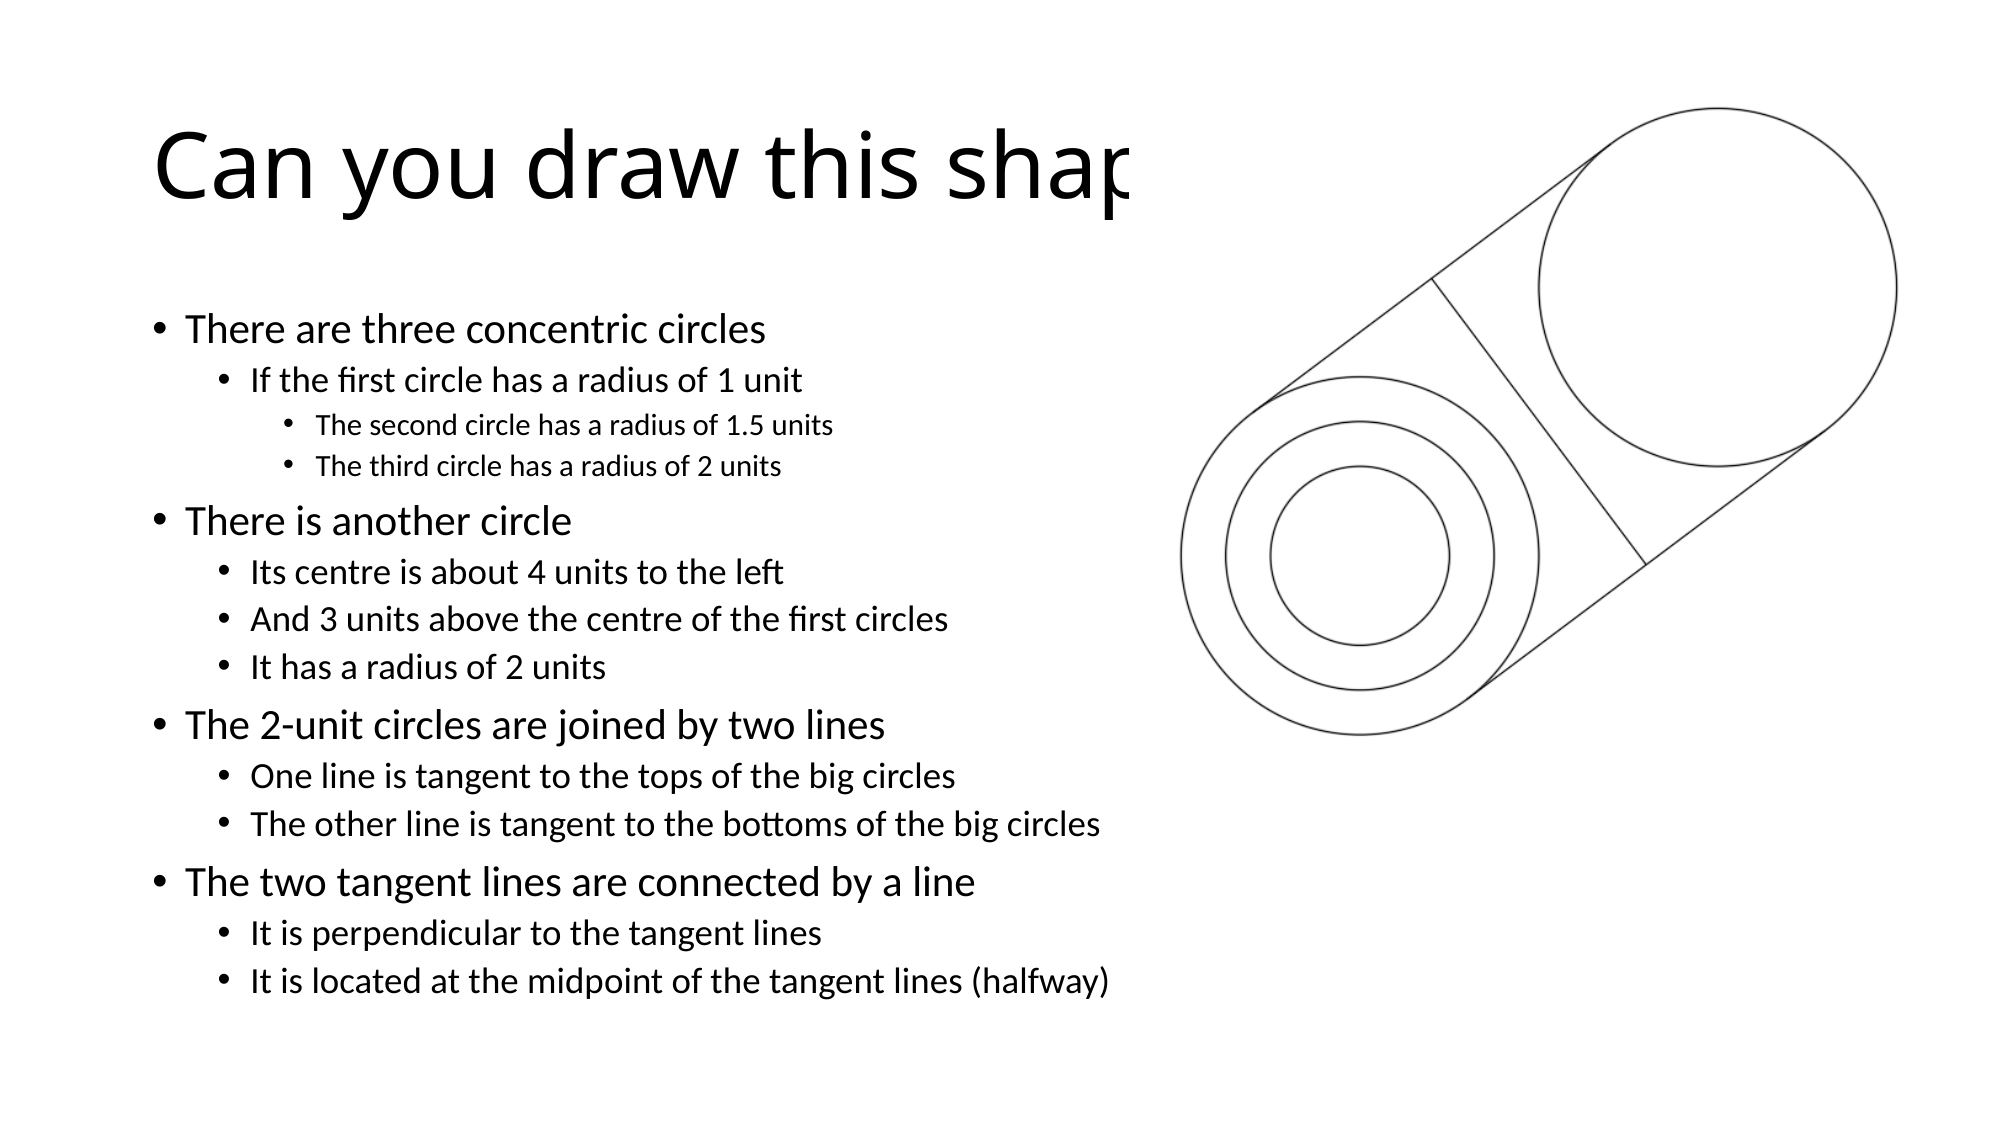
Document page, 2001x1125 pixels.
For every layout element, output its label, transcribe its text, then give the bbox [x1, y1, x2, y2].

list There are three concentric circles If the first circle has a radius of 1 unit The second circle has a radius of 1.5 units The third circle has a radius of 2 units There is another circle Its centre is about 4 units to the left And 3 units above the centre of the first circles It has a radius of 2 units The 2-unit circles are joined by two lines One line is tangent to the tops of the big circles The other line is tangent to the bottoms of the big circles The two tangent lines are connected by a line It is perpendicular to the tangent lines It is located at the midpoint of the tangent lines (halfway) [137, 299, 1263, 1014]
title Can you draw this shape? [137, 59, 1863, 278]
picture [1129, 82, 1922, 757]
